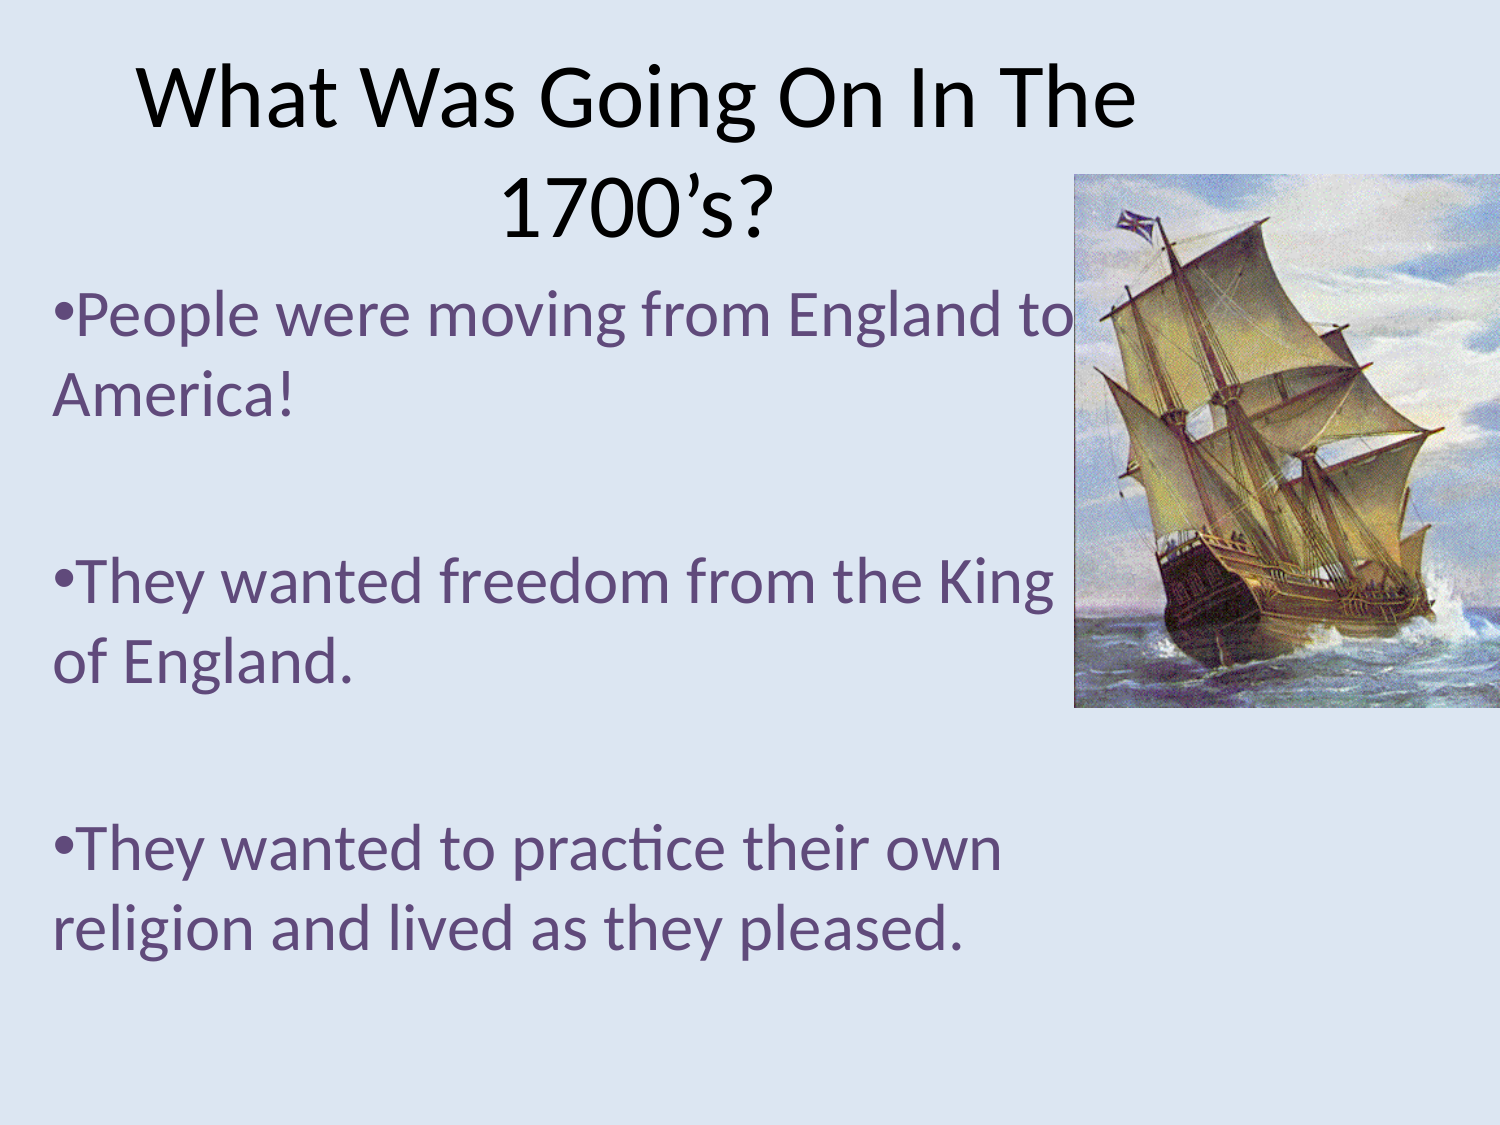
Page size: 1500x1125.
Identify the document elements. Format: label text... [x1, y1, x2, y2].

title What Was Going On In The 1700’s? [0, 24, 1275, 267]
picture [1074, 174, 1500, 708]
subtitle People were moving from England to America! They wanted freedom from the King of England. They wanted to practice their own religion and lived as they pleased. [37, 262, 1100, 1050]
